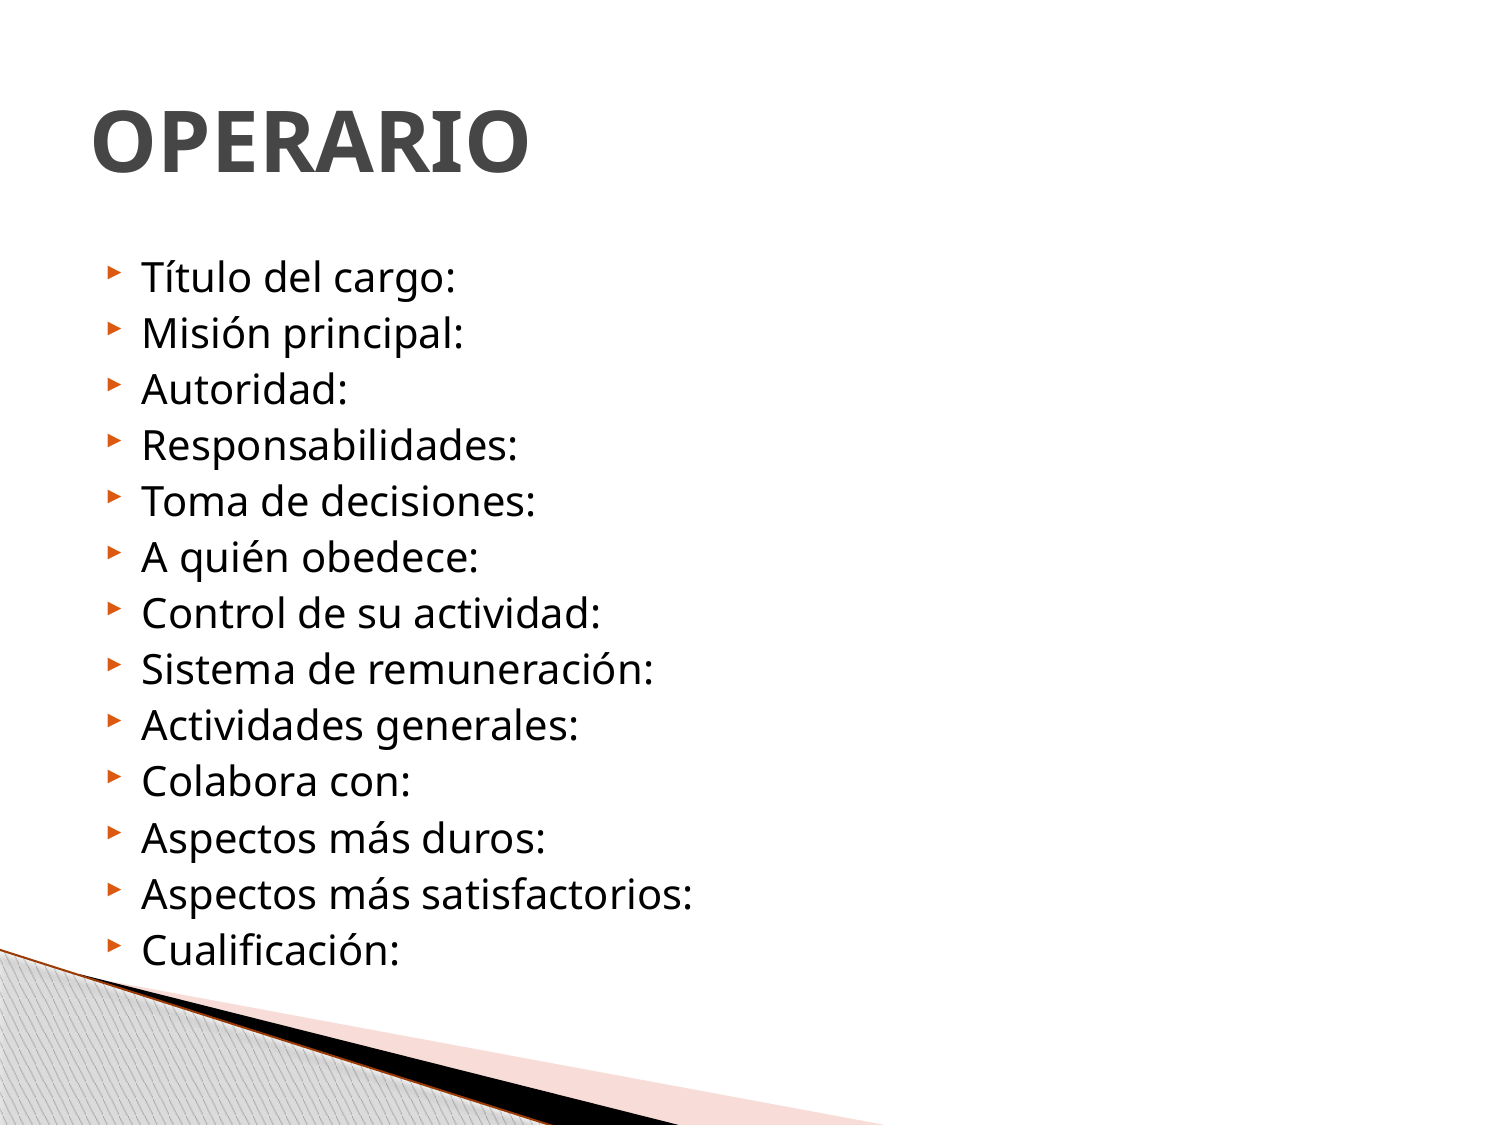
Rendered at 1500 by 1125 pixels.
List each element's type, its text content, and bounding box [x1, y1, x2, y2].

title OPERARIO [75, 45, 1425, 233]
list Título del cargo: Misión principal: Autoridad: Responsabilidades: Toma de decisiones: A quién obedece: Control de su actividad: Sistema de remuneración: Actividades generales: Colabora con: Aspectos más duros: Aspectos más satisfactorios: Cualificación: [75, 243, 1425, 986]
